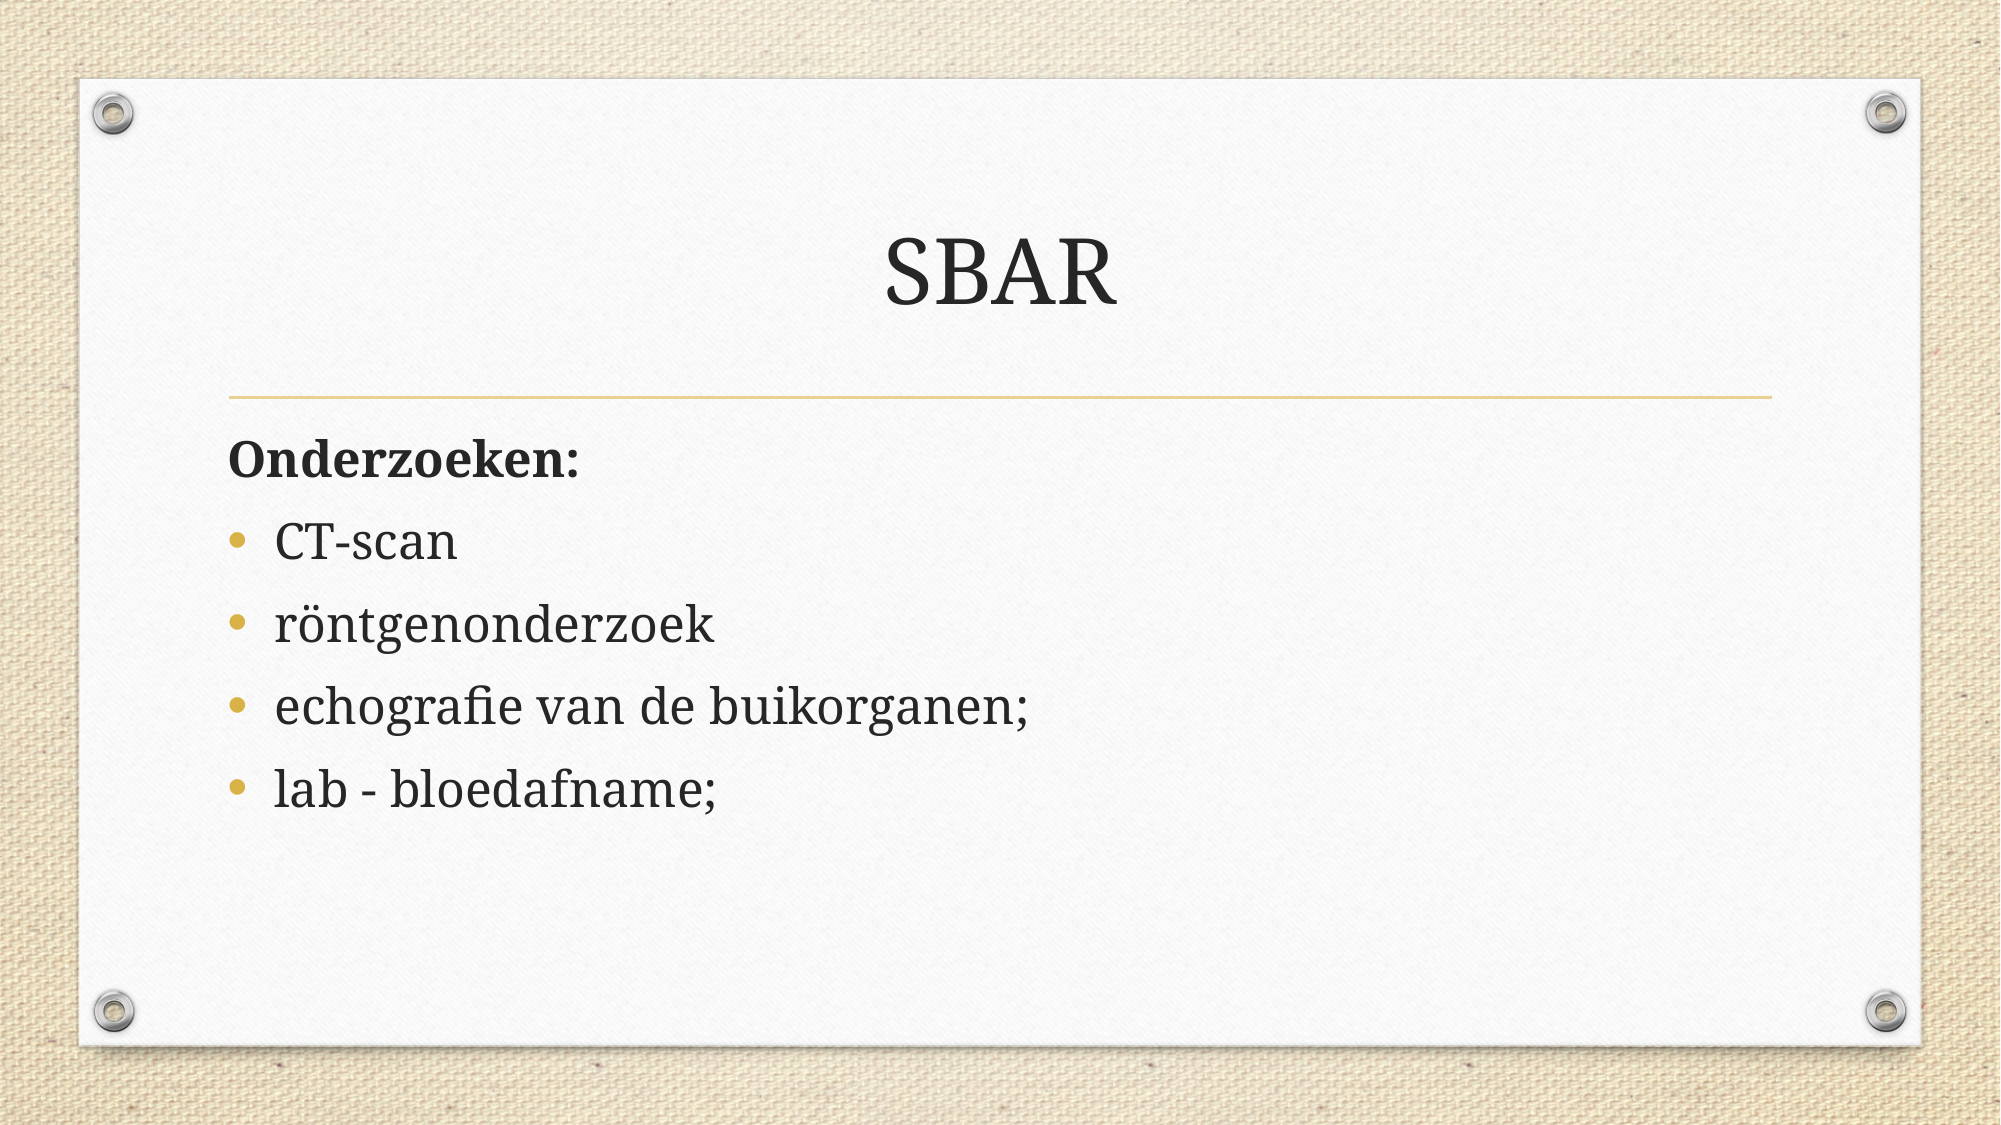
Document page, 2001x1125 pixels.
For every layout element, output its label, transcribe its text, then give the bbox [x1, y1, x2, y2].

picture [0, 0, 2001, 1125]
list Onderzoeken: CT-scan röntgenonderzoek echografie van de buikorganen; lab - bloedafname; [212, 419, 1788, 964]
title SBAR [212, 161, 1788, 375]
